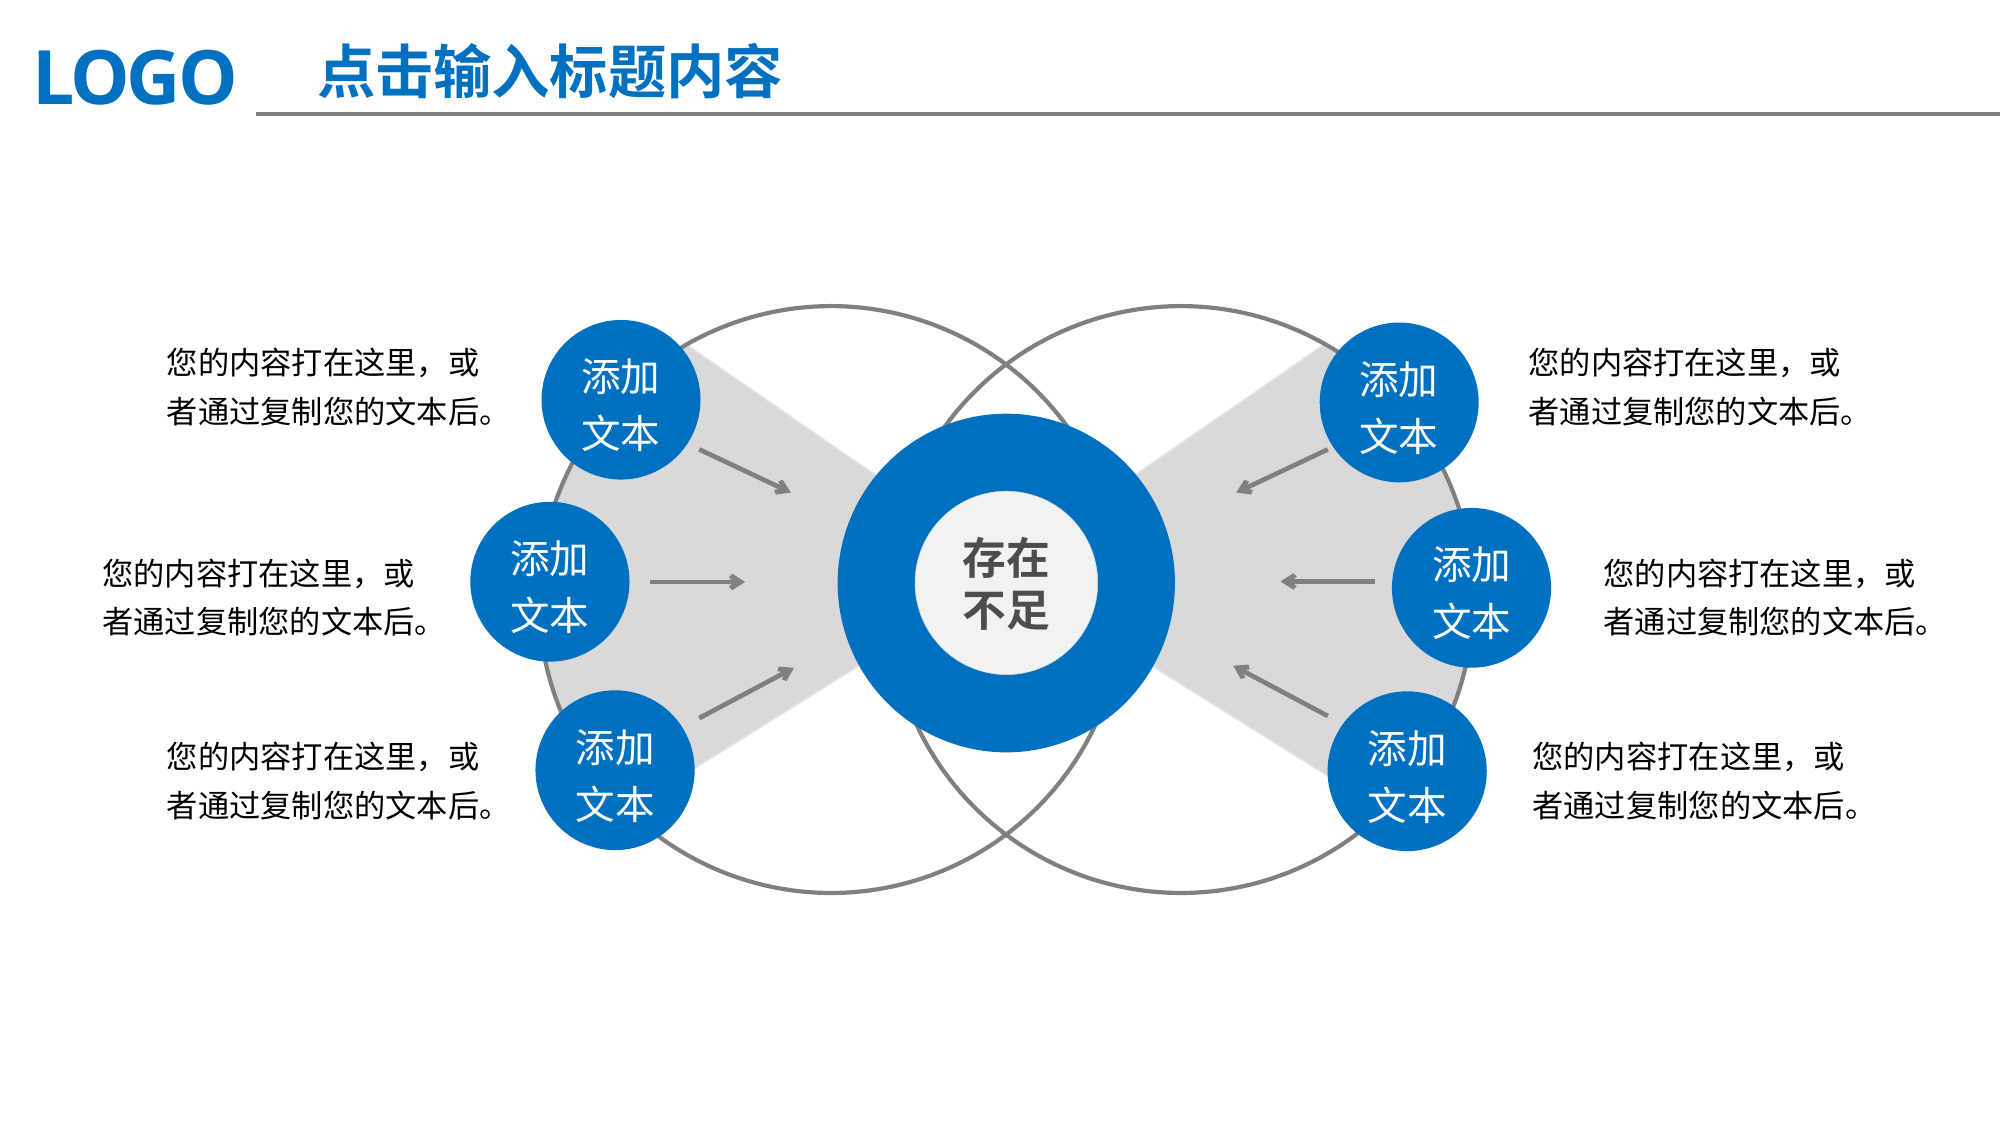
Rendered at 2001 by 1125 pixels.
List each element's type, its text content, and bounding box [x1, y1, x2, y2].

text_box 您的内容打在这里，或者通过复制您的文本后。 [152, 324, 501, 437]
text_box 添加文本 [1327, 691, 1487, 852]
text_box [936, 306, 1466, 893]
text_box 您的内容打在这里，或者通过复制您的文本后。 [152, 718, 496, 831]
text_box 您的内容打在这里，或者通过复制您的文本后。 [1518, 718, 1862, 831]
text_box 添加文本 [535, 690, 695, 851]
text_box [837, 413, 1176, 753]
text_box 您的内容打在这里，或者通过复制您的文本后。 [1588, 535, 1933, 648]
text_box 添加文本 [541, 319, 701, 480]
text_box 点击输入标题内容 [280, 28, 820, 113]
text_box 您的内容打在这里，或者通过复制您的文本后。 [1513, 324, 1858, 437]
text_box 添加文本 [1319, 322, 1479, 483]
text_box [1232, 665, 1329, 717]
text_box [545, 306, 1006, 893]
text_box 您的内容打在这里，或者通过复制您的文本后。 [87, 535, 432, 648]
text_box 添加文本 [470, 501, 630, 662]
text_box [699, 667, 795, 719]
text_box 添加文本 [1391, 507, 1552, 668]
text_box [1236, 449, 1329, 493]
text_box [699, 449, 792, 493]
